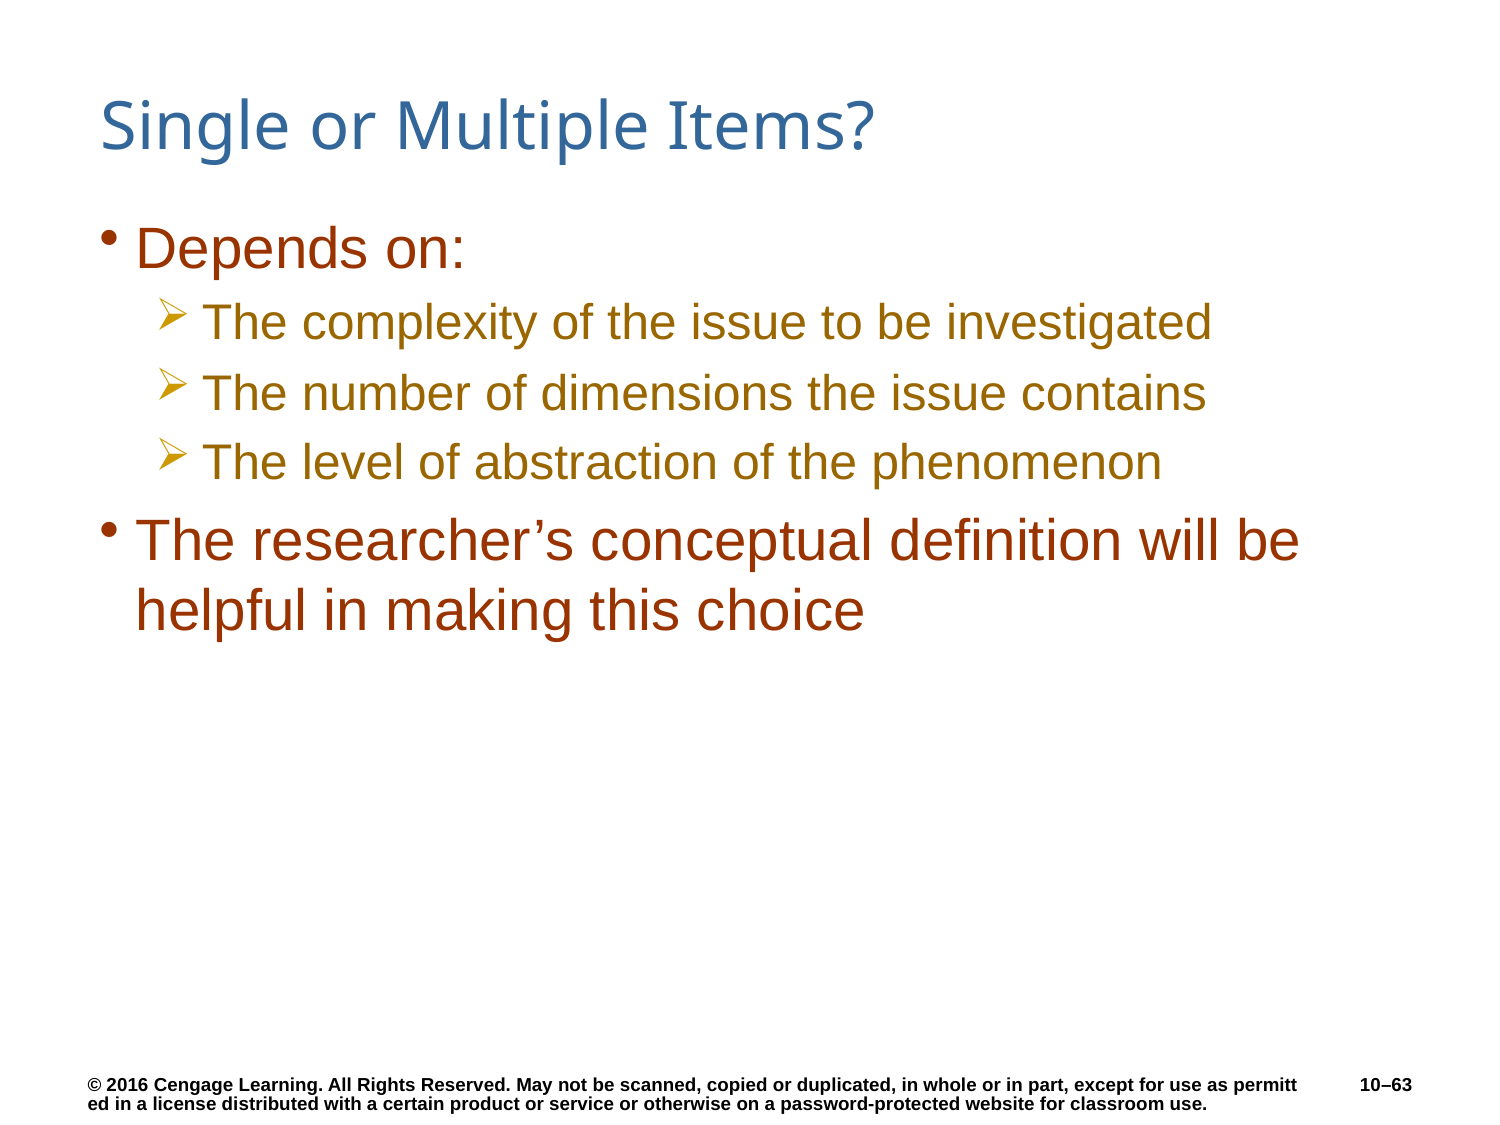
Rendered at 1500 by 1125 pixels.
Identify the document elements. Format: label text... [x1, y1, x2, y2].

title Single or Multiple Items? [85, 75, 1411, 171]
slide_number 10–63 [1050, 1042, 1413, 1103]
footer © 2016 Cengage Learning. All Rights Reserved. May not be scanned, copied or duplicated, in whole or in part, except for use as permitted in a license distributed with a certain product or service or otherwise on a password-protected website for classroom use. [87, 1057, 1050, 1103]
list Depends on: The complexity of the issue to be investigated The number of dimensions the issue contains The level of abstraction of the phenomenon The researcher’s conceptual definition will be helpful in making this choice [84, 202, 1414, 1013]
